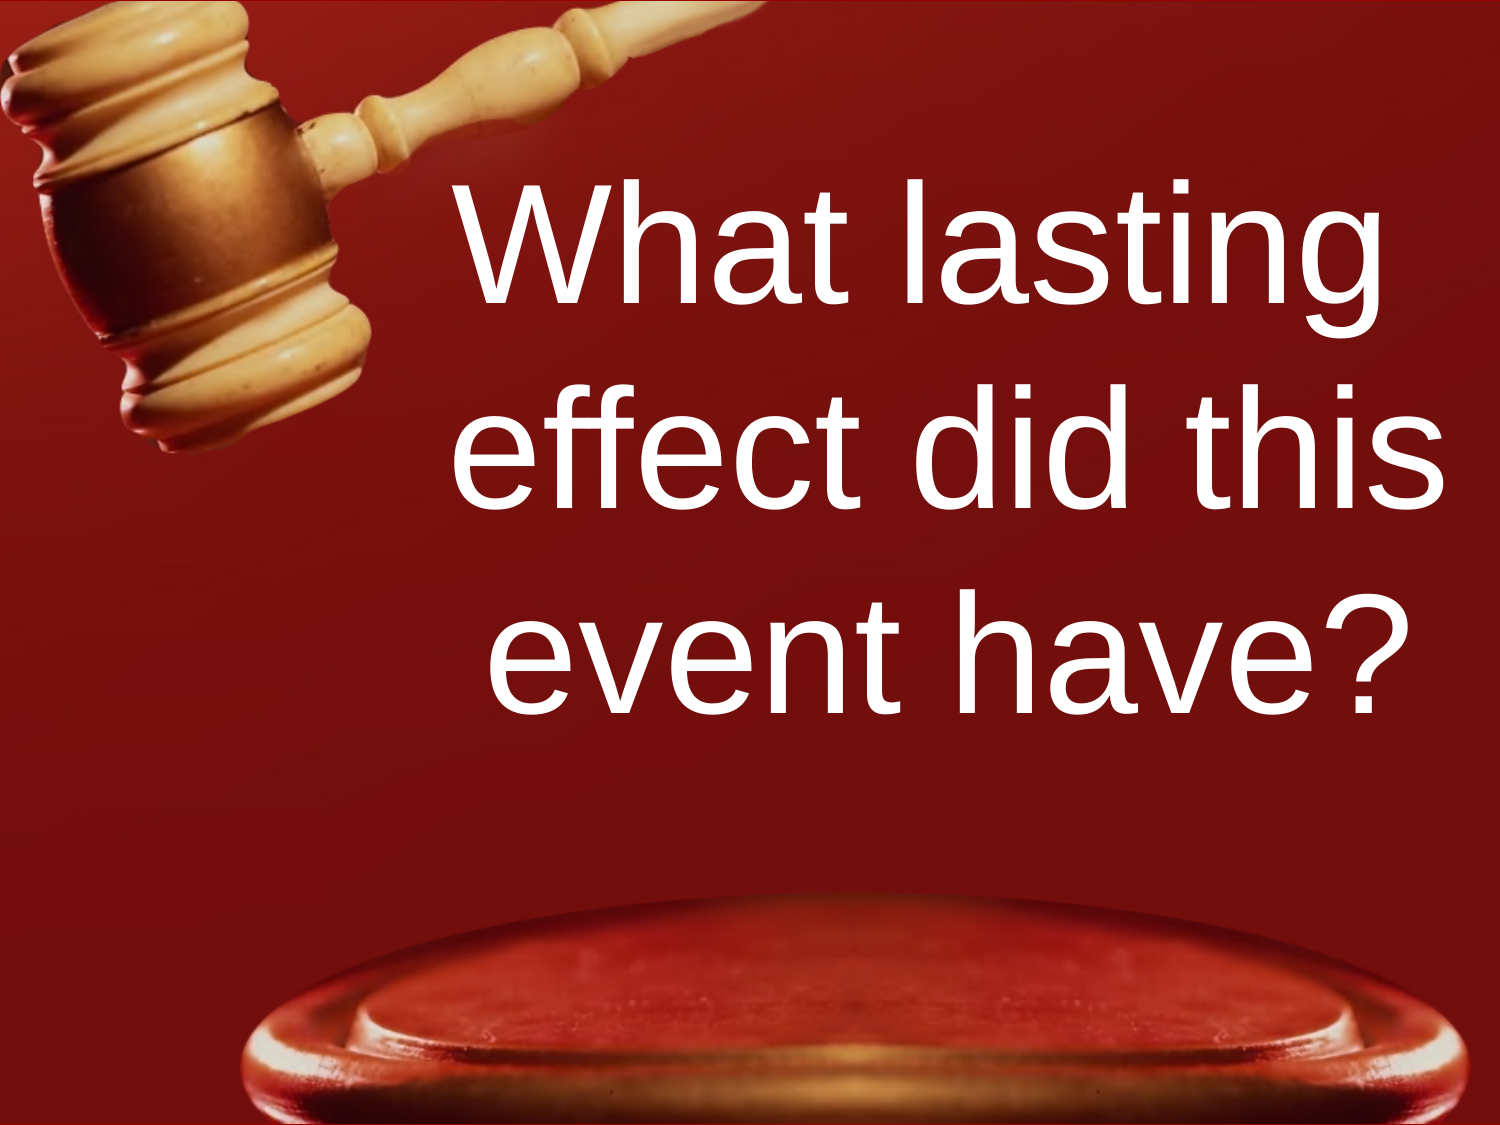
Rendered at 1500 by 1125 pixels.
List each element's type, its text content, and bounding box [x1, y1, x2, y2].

list What lasting effect did this event have? [374, 124, 1468, 876]
picture [0, 1, 1500, 1124]
